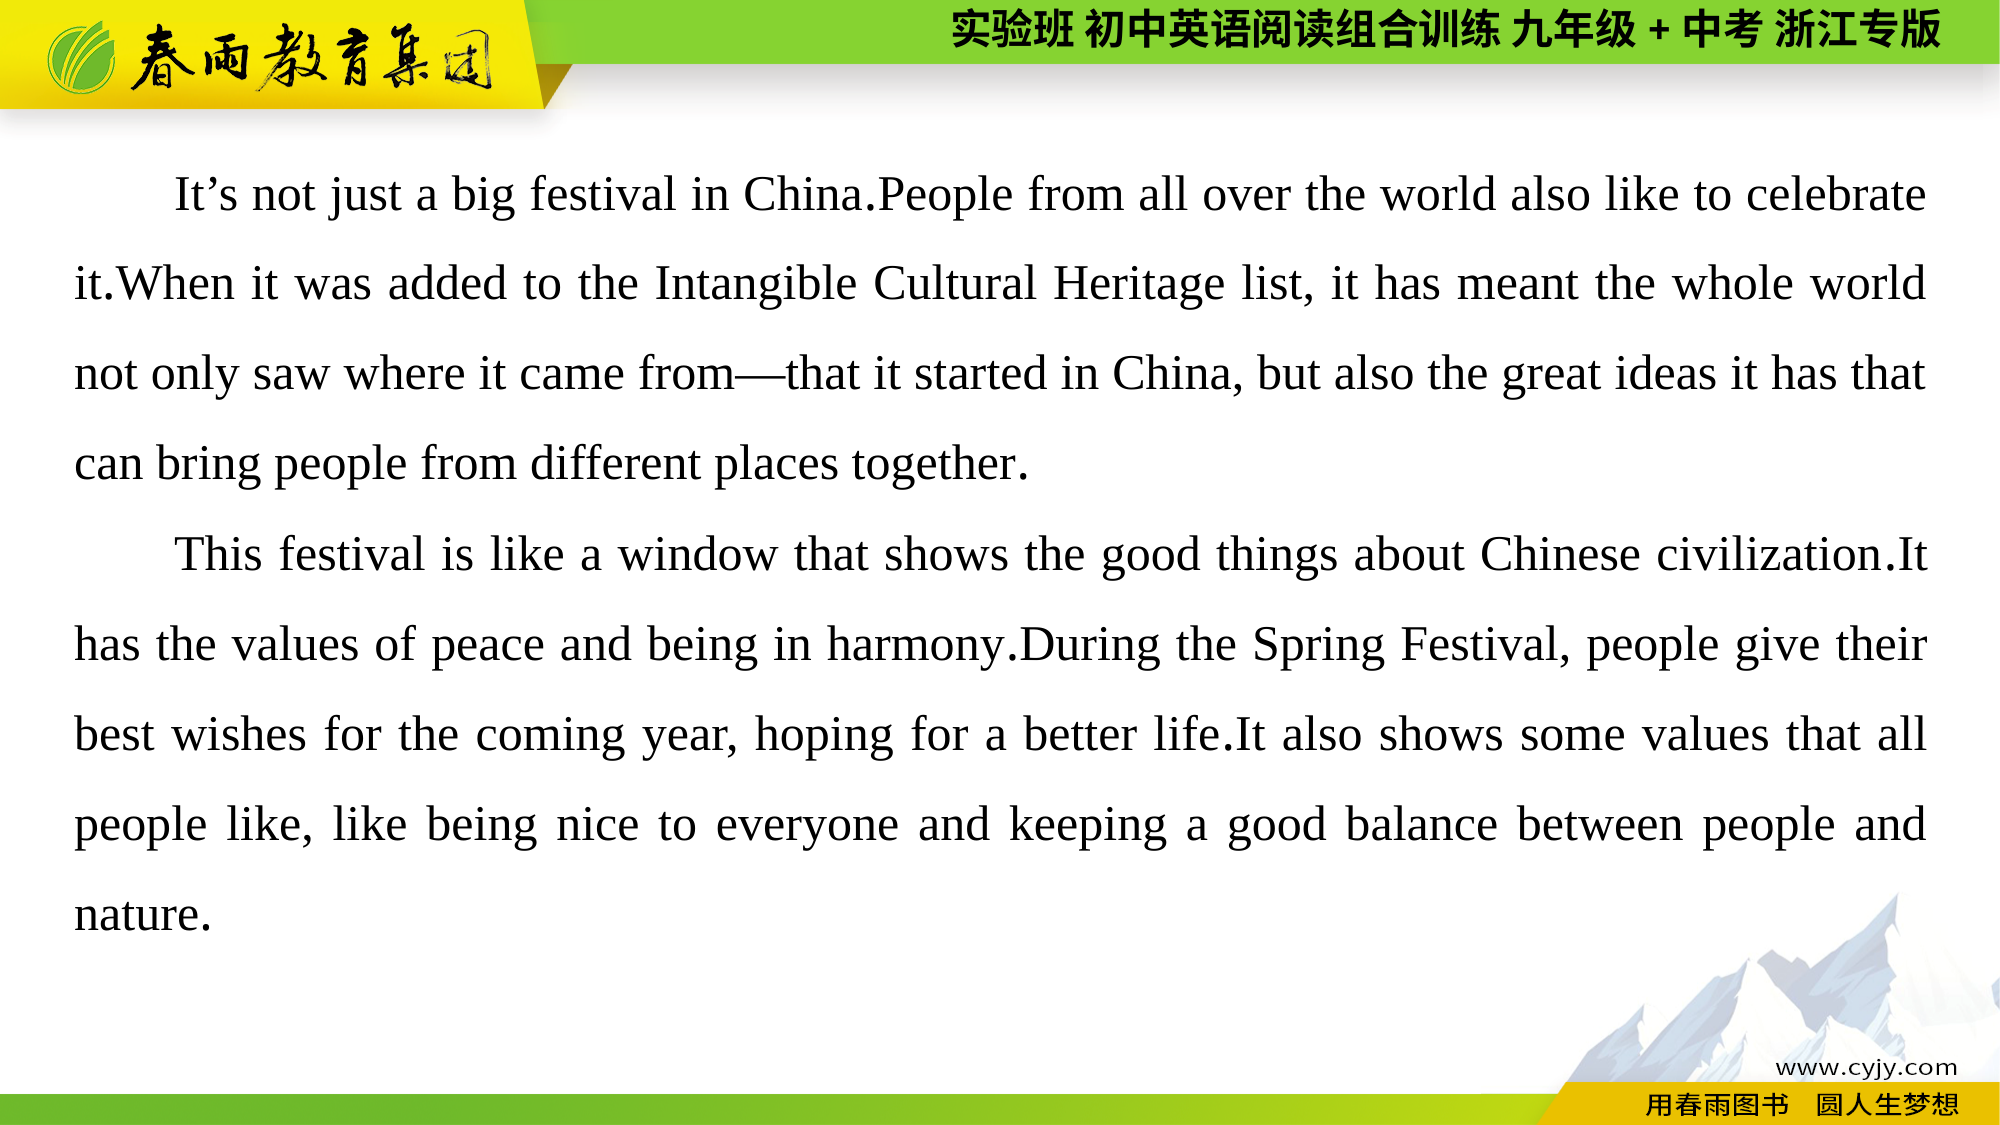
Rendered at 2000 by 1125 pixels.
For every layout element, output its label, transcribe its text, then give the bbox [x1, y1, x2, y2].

list It’s not just a big festival in China.People from all over the world also like to celebrate it.When it was added to the Intangible Cultural Heritage list, it has meant the whole world not only saw where it came from—that it started in China, but also the great ideas it has that can bring people from different places together. This festival is like a window that shows the good things about Chinese civilization.It has the values of peace and being in harmony.During the Spring Festival, people give their best wishes for the coming year, hoping for a better life.It also shows some values that all people like, like being nice to everyone and keeping a good balance between people and nature. [59, 122, 1944, 956]
picture [0, 0, 2000, 1125]
